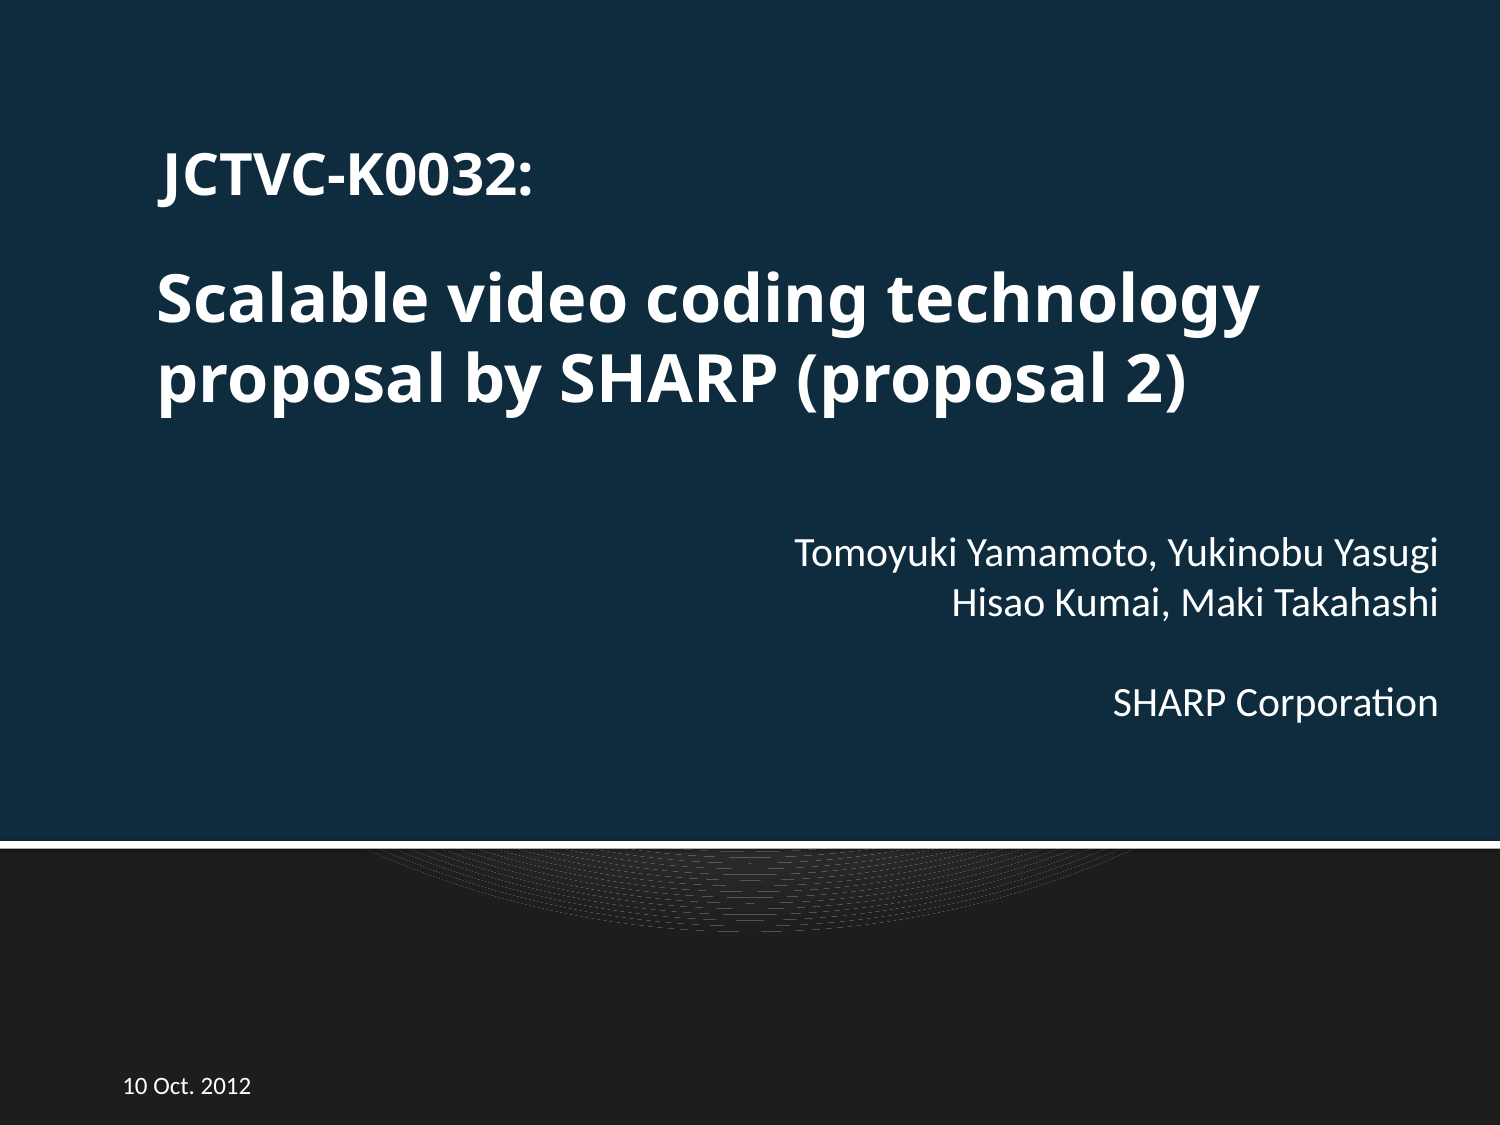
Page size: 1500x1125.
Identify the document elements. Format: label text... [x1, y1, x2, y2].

subtitle Tomoyuki Yamamoto, Yukinobu Yasugi Hisao Kumai, Maki Takahashi SHARP Corporation [206, 514, 1448, 776]
list 10 Oct. 2012 [93, 1054, 810, 1125]
title Scalable video coding technology proposal by SHARP (proposal 2) [141, 255, 1467, 439]
text_box JCTVC-K0032: [147, 137, 698, 230]
